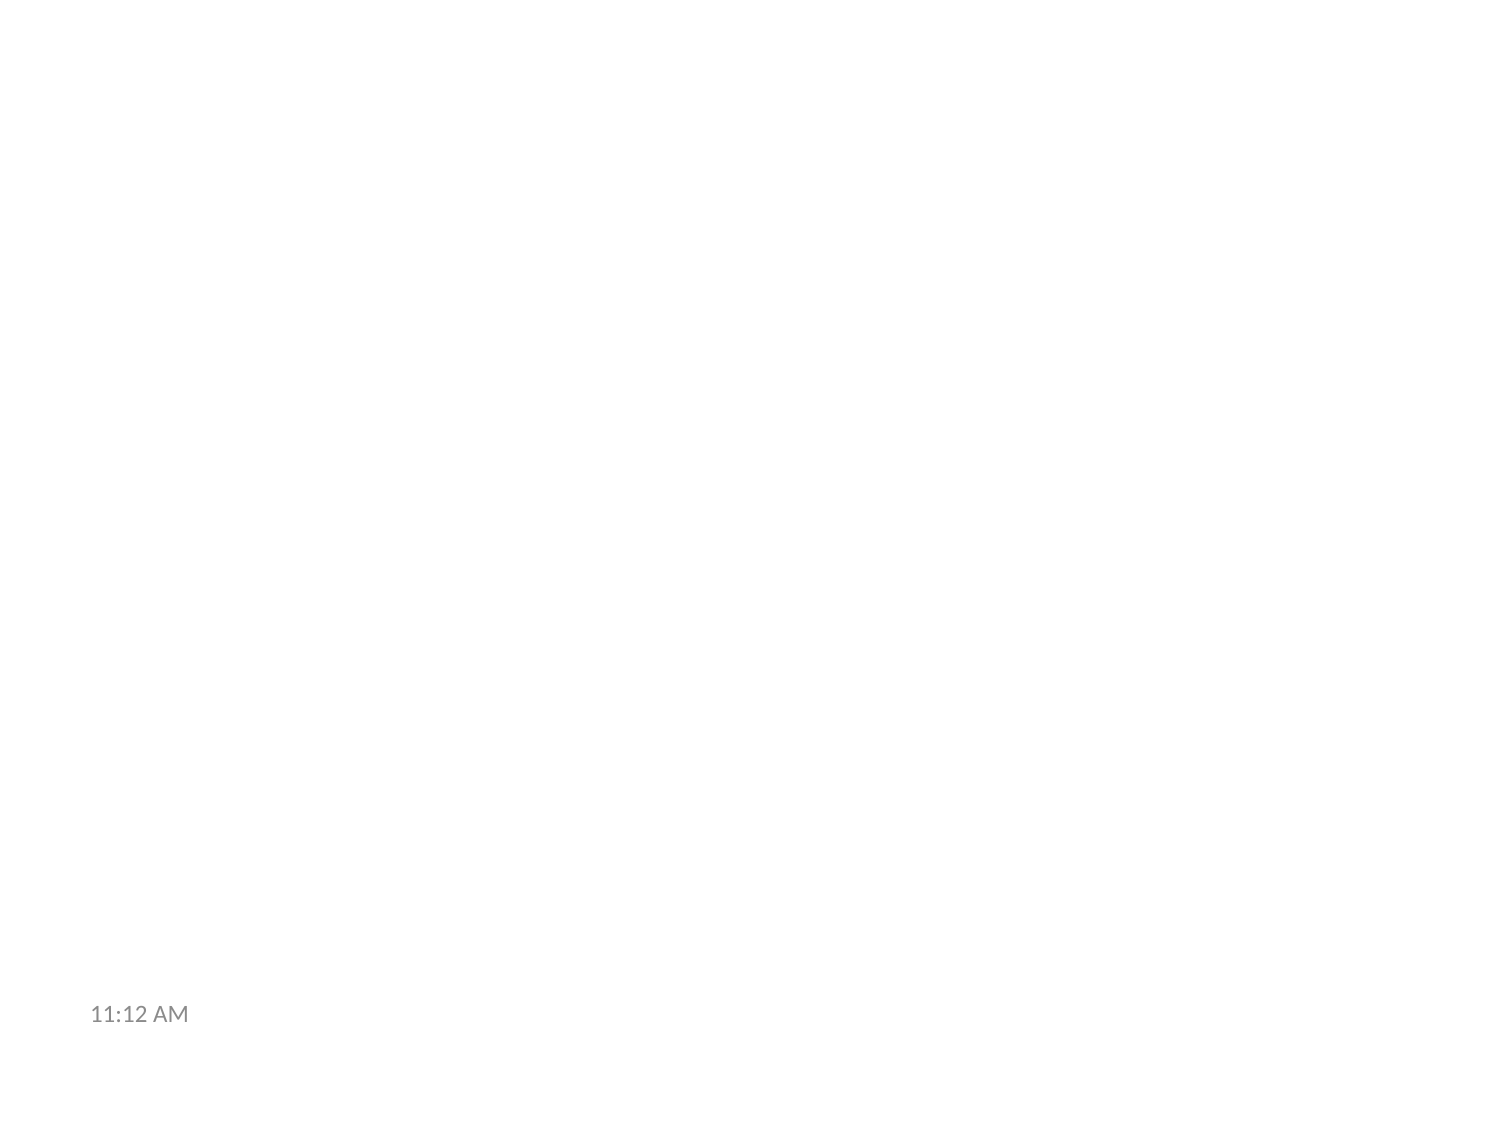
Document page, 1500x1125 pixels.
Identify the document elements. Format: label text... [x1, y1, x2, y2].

text_box 3:35 PM [75, 982, 425, 1043]
